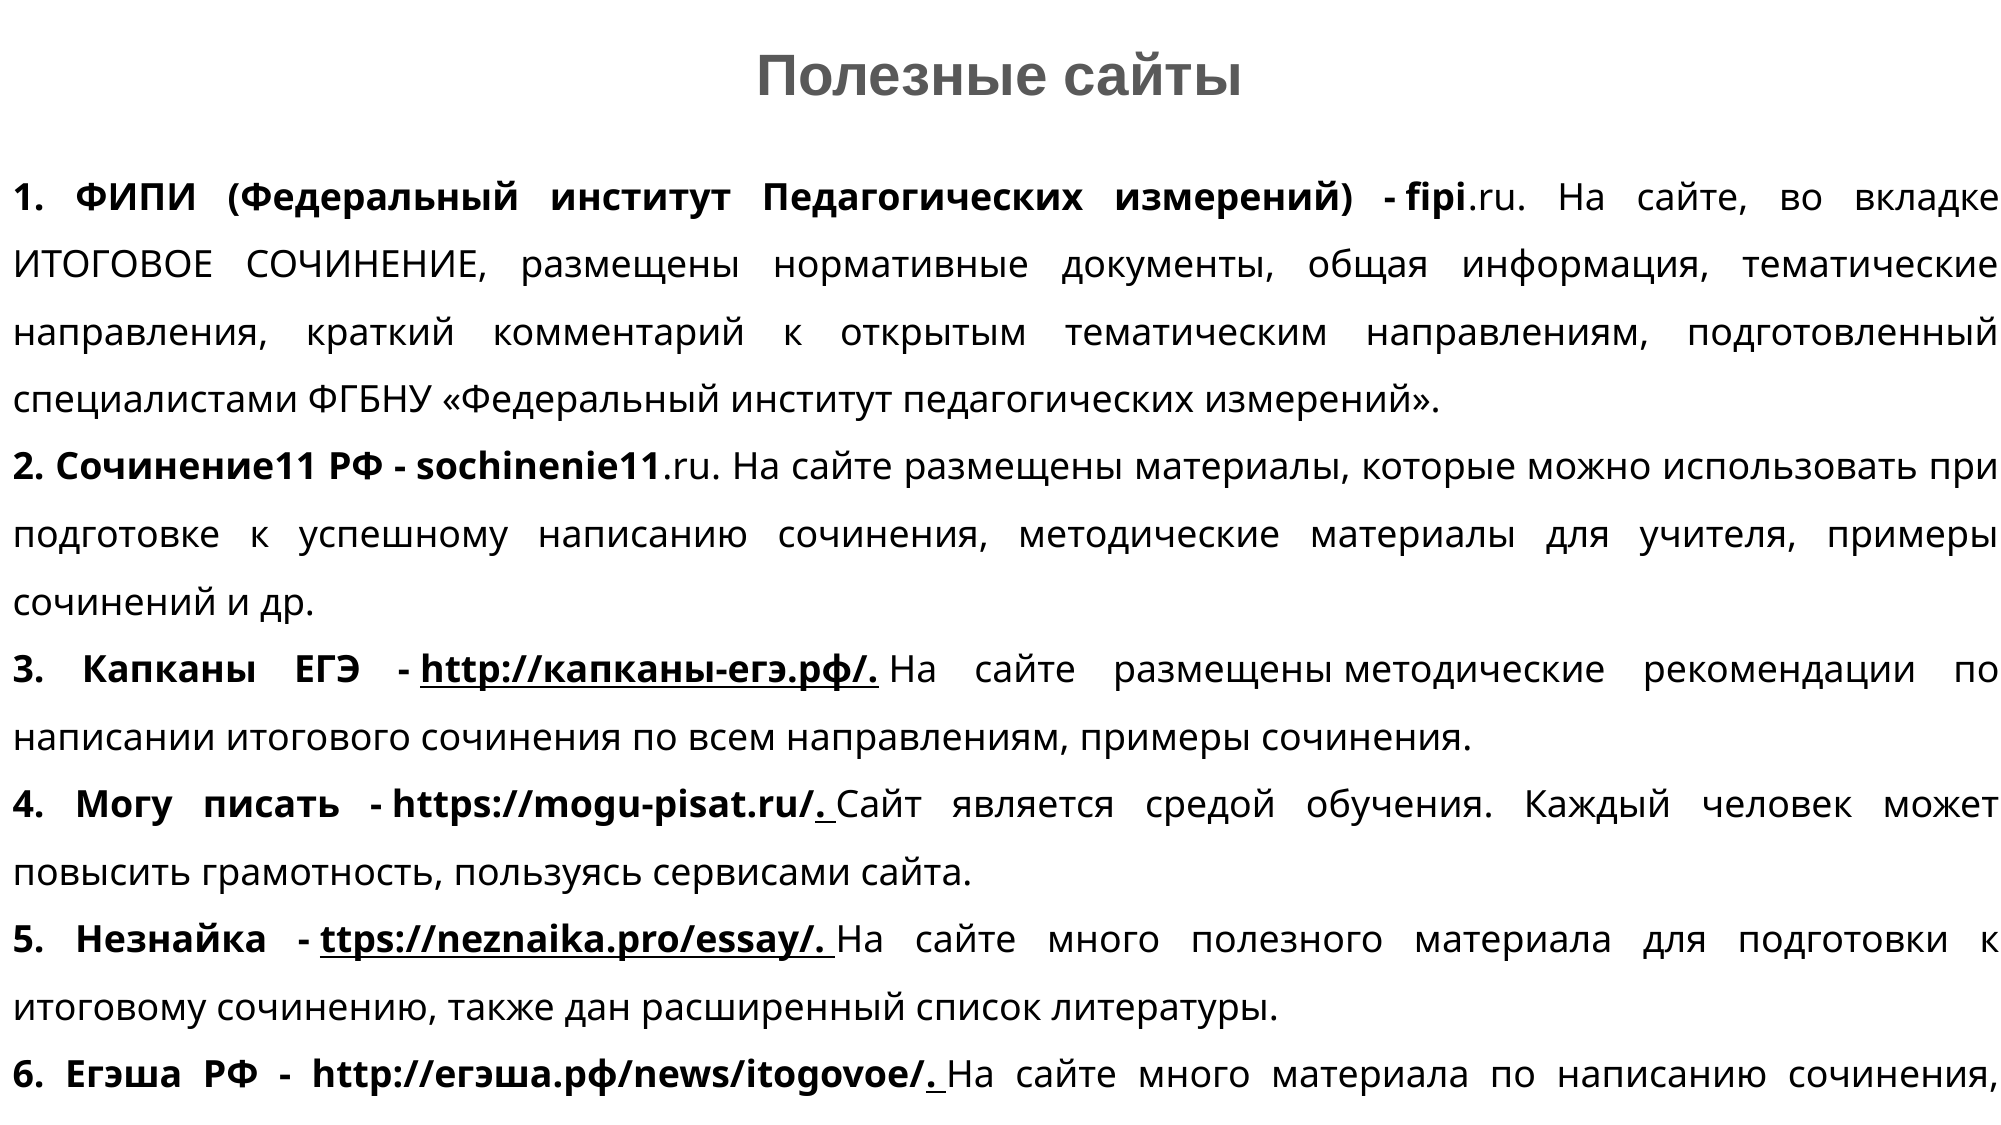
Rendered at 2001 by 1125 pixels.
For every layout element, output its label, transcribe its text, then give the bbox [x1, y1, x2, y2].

subtitle 1. ФИПИ (Федеральный институт Педагогических измерений) - fipi.ru. На сайте, во вкладке ИТОГОВОЕ СОЧИНЕНИЕ, размещены нормативные документы, общая информация, тематические направления, краткий комментарий к открытым тематическим направлениям, подготовленный специалистами ФГБНУ «Федеральный институт педагогических измерений». 2. Сочинение11 РФ - sochinenie11.ru. На сайте размещены материалы, которые можно использовать при подготовке к успешному написанию сочинения, методические материалы для учителя, примеры сочинений и др. 3. Капканы ЕГЭ - http://капканы-егэ.рф/. На сайте размещены методические рекомендации по написании итогового сочинения по всем направлениям, примеры сочинения. 4. Могу писать - https://mogu-pisat.ru/. Сайт является средой обучения. Каждый человек может повысить грамотность, пользуясь сервисами сайта. 5. Незнайка - ttps://neznaika.pro/essay/. На сайте много полезного материала для подготовки к итоговому сочинению, также дан расширенный список литературы. 6. Егэша РФ - http://егэша.рф/news/itogovoe/. На сайте много материала по написанию сочинения, практические советы выпускникам и педагогам. Материал изложен в форме таблиц и схем. [12, 149, 2000, 1125]
title Полезные сайты [150, 37, 1850, 109]
